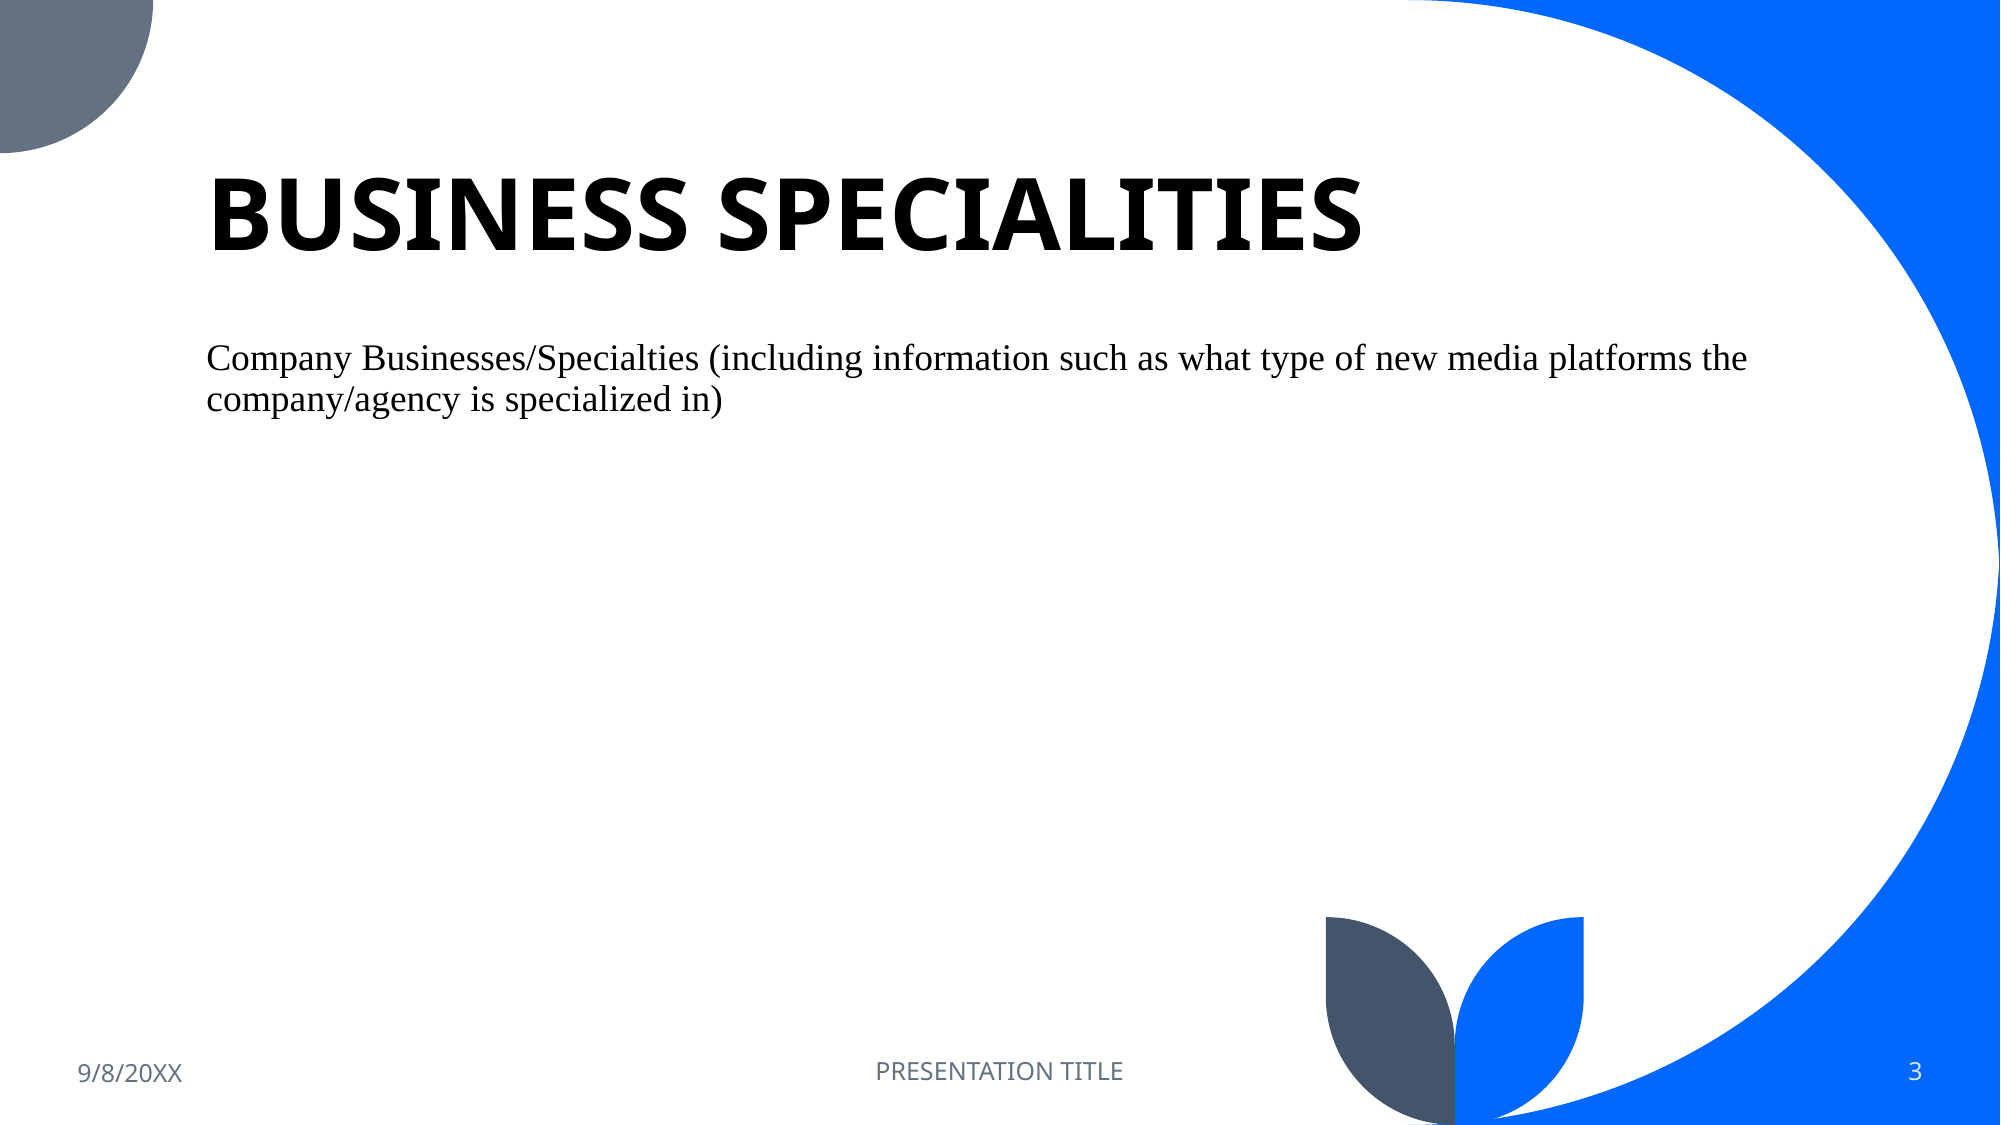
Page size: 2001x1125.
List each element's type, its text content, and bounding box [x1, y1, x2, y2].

list Company Businesses/Specialties (including information such as what type of new media platforms the company/agency is specialized in) [191, 330, 1796, 884]
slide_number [62, 1042, 513, 1103]
slide_number 3 [1665, 1042, 1938, 1103]
title BUSINESS SPECIALITIES [191, 22, 1796, 280]
footer PRESENTATION TITLE [662, 1042, 1338, 1103]
